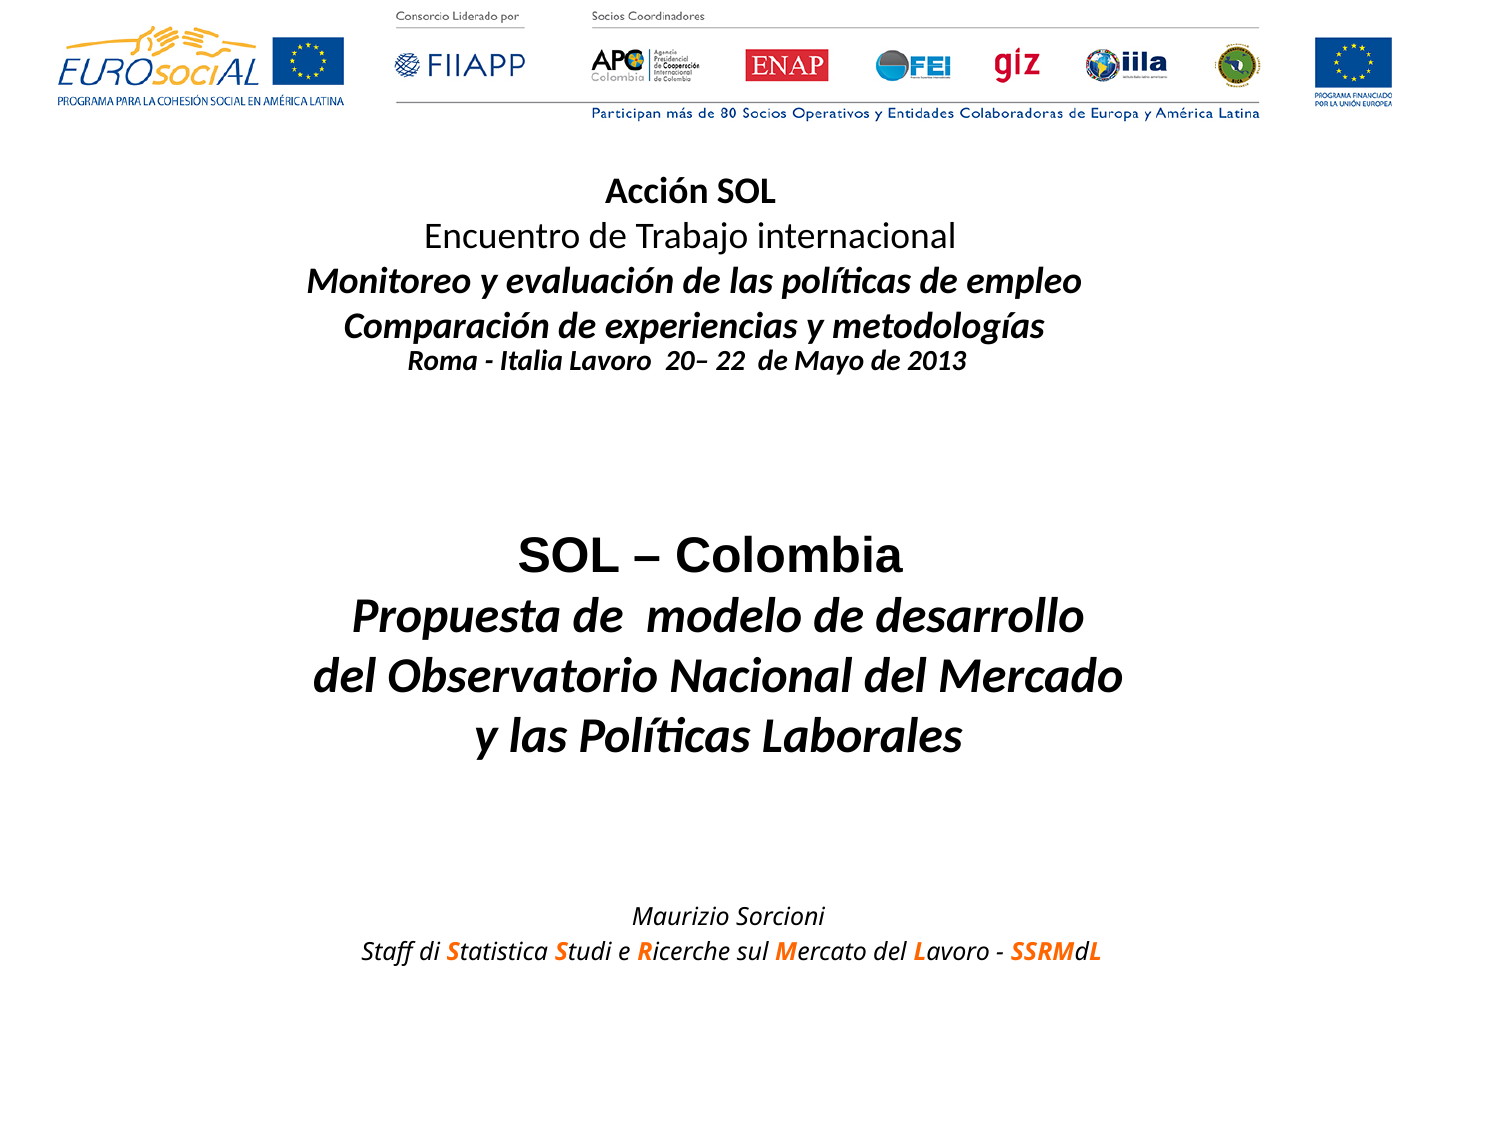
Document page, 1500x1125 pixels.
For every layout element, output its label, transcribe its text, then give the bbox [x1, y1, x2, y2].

text_box Acción SOL Encuentro de Trabajo internacional Monitoreo y evaluación de las políticas de empleo Comparación de experiencias y metodologías [199, 158, 1190, 333]
picture [55, 26, 345, 107]
text_box Roma - Italia Lavoro 20– 22 de Mayo de 2013 [15, 333, 1366, 384]
text_box SOL – Colombia Propuesta de modelo de desarrollo del Observatorio Nacional del Mercado y las Políticas Laborales [56, 515, 1392, 770]
picture [392, 10, 1392, 123]
text_box Maurizio Sorcioni Staff di Statistica Studi e Ricerche sul Mercato del Lavoro - SSRMdL [56, 893, 1407, 987]
